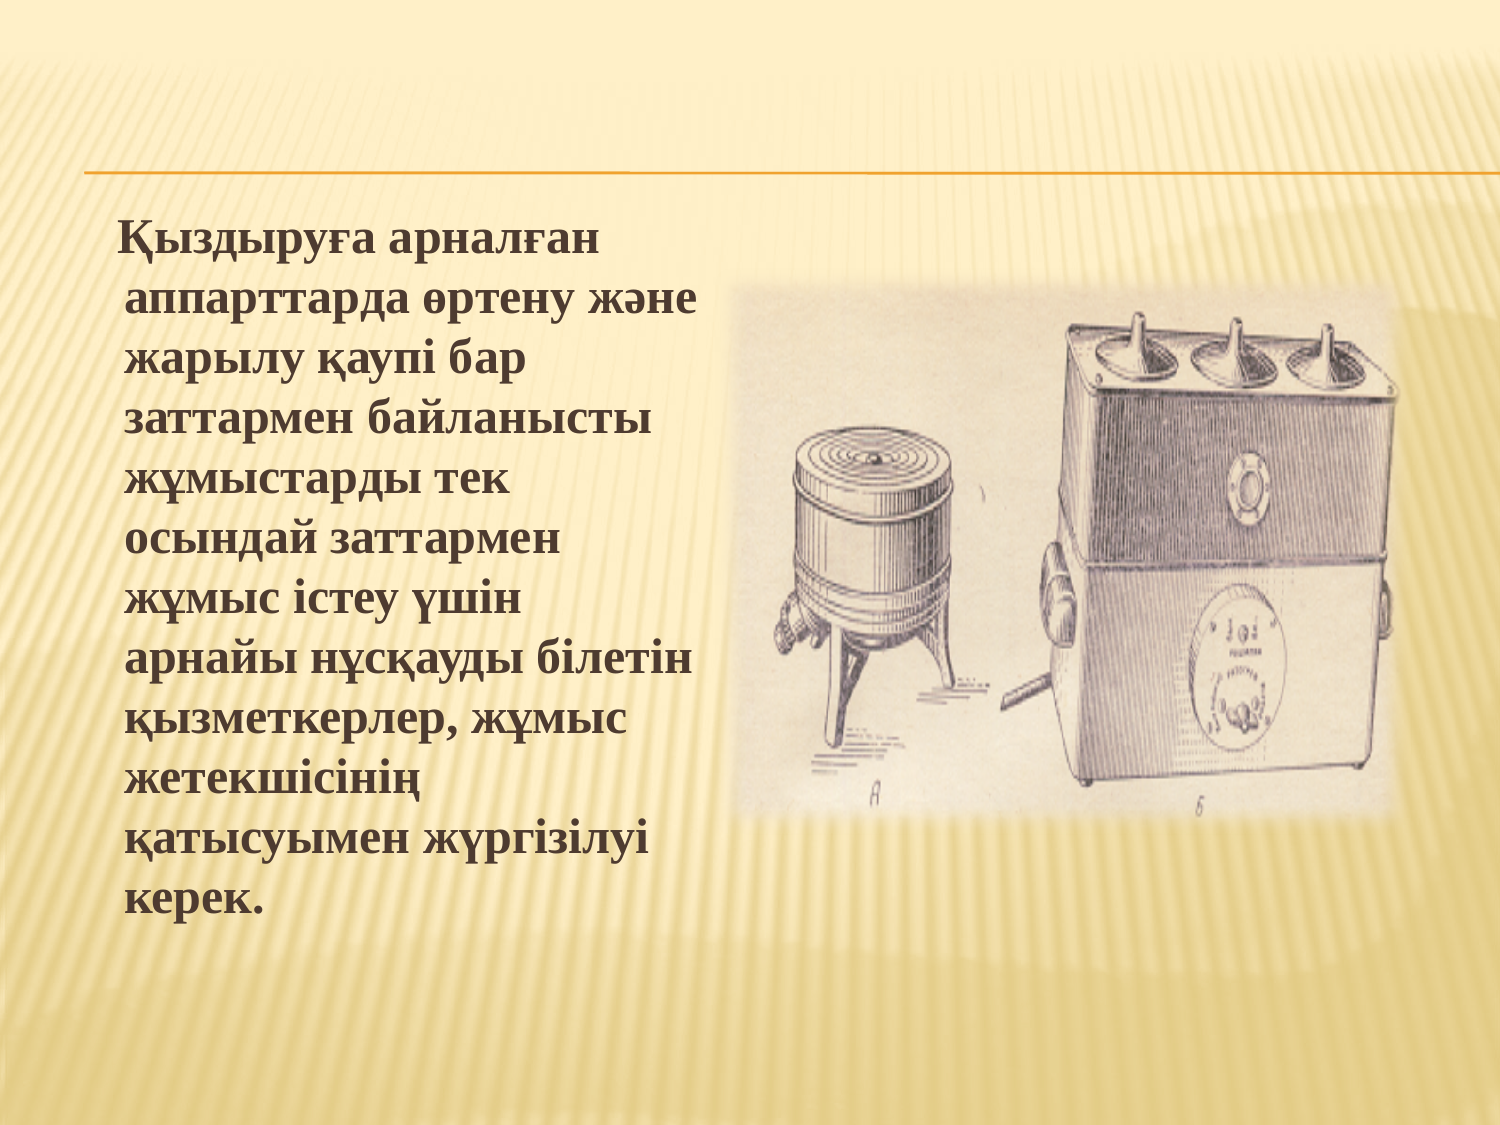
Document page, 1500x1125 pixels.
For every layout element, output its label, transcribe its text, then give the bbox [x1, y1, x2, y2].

picture [714, 266, 1412, 835]
list Қыздыруға арналған аппарттарда өртену және жарылу қаупі бар заттармен байланысты жұмыстарды тек осындай заттармен жұмыс істеу үшін арнайы нұсқауды білетін қызметкерлер, жұмыс жетекшісінің қатысуымен жүргізілуі керек. [53, 196, 715, 939]
